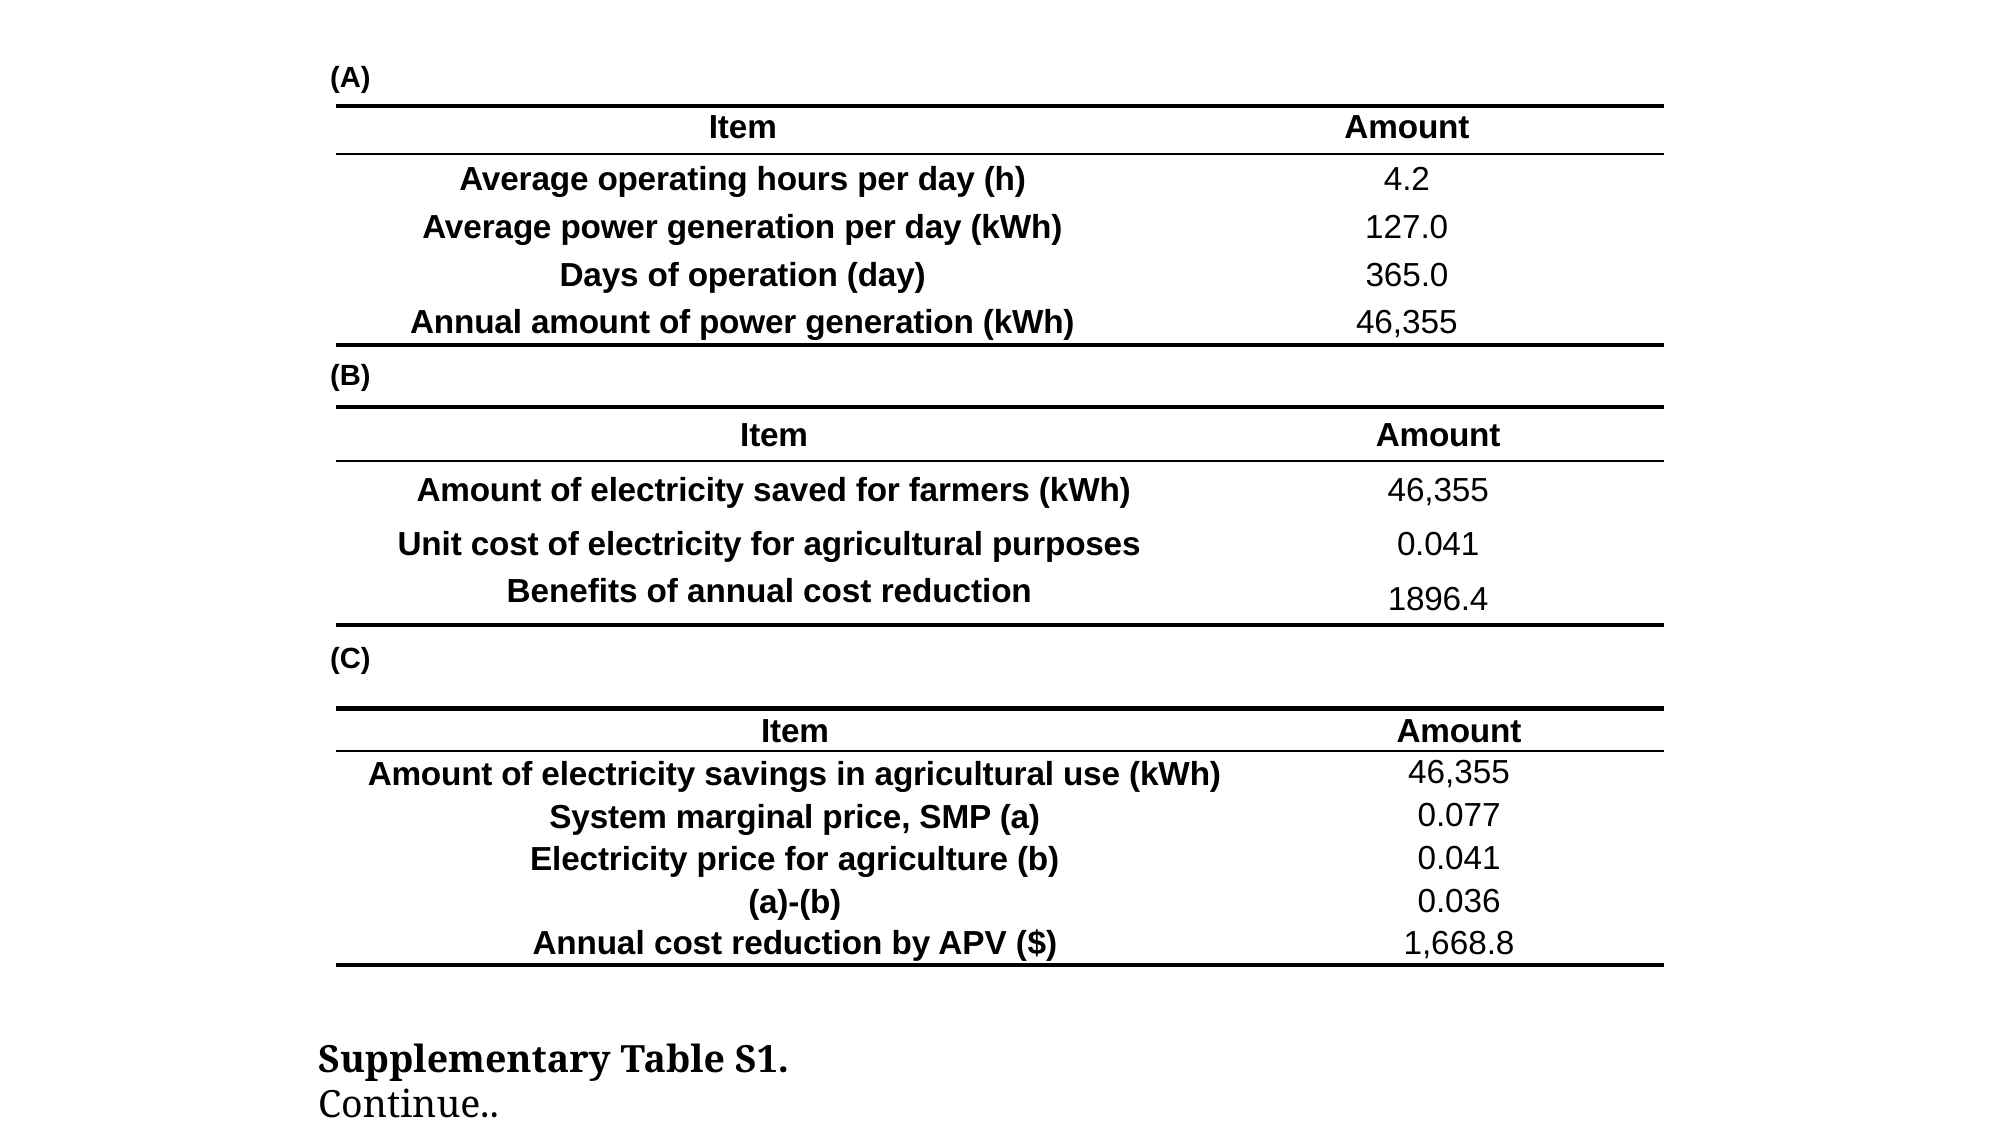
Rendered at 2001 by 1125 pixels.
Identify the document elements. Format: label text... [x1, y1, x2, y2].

table_cell Days of operation (day) [336, 249, 1150, 297]
table_cell Average power generation per day (kWh) [336, 201, 1150, 249]
table_cell Electricity price for agriculture (b) [336, 837, 1254, 880]
table_cell Amount of electricity savings in agricultural use (kWh) [336, 752, 1254, 794]
table_header Item [336, 409, 1212, 460]
text_box (B) [315, 349, 442, 399]
table_header Item [336, 711, 1254, 750]
table_header Amount [1212, 409, 1664, 460]
table_cell 46,355 [1254, 752, 1664, 794]
table_cell 0.041 [1254, 837, 1664, 880]
table_cell Benefits of annual cost reduction [336, 570, 1212, 623]
table_cell 0.077 [1254, 794, 1664, 837]
table_cell 365.0 [1150, 249, 1664, 297]
table_cell Unit cost of electricity for agricultural purposes [336, 516, 1212, 570]
text_box (A) [315, 51, 442, 102]
text_box (C) [315, 631, 442, 682]
table_cell 127.0 [1150, 201, 1664, 249]
table_cell 1896.4 [1212, 570, 1664, 623]
table_cell Average operating hours per day (h) [336, 155, 1150, 201]
table_cell System marginal price, SMP (a) [336, 794, 1254, 837]
table_cell 4.2 [1150, 155, 1664, 201]
table_cell 0.041 [1212, 516, 1664, 570]
table_header Amount [1150, 108, 1664, 153]
table_header Amount [1254, 711, 1664, 750]
table_cell Amount of electricity saved for farmers (kWh) [336, 462, 1212, 516]
table_cell 1,668.8 [1254, 922, 1664, 963]
table_cell 0.036 [1254, 880, 1664, 922]
table_cell Annual amount of power generation (kWh) [336, 297, 1150, 343]
text_box Supplementary Table S1. Continue.. [265, 1027, 936, 1078]
table_cell (a)-(b) [336, 880, 1254, 922]
table_cell 46,355 [1212, 462, 1664, 516]
table_cell Annual cost reduction by APV ($) [336, 922, 1254, 963]
table_header Item [336, 108, 1150, 153]
table_cell 46,355 [1150, 297, 1664, 343]
